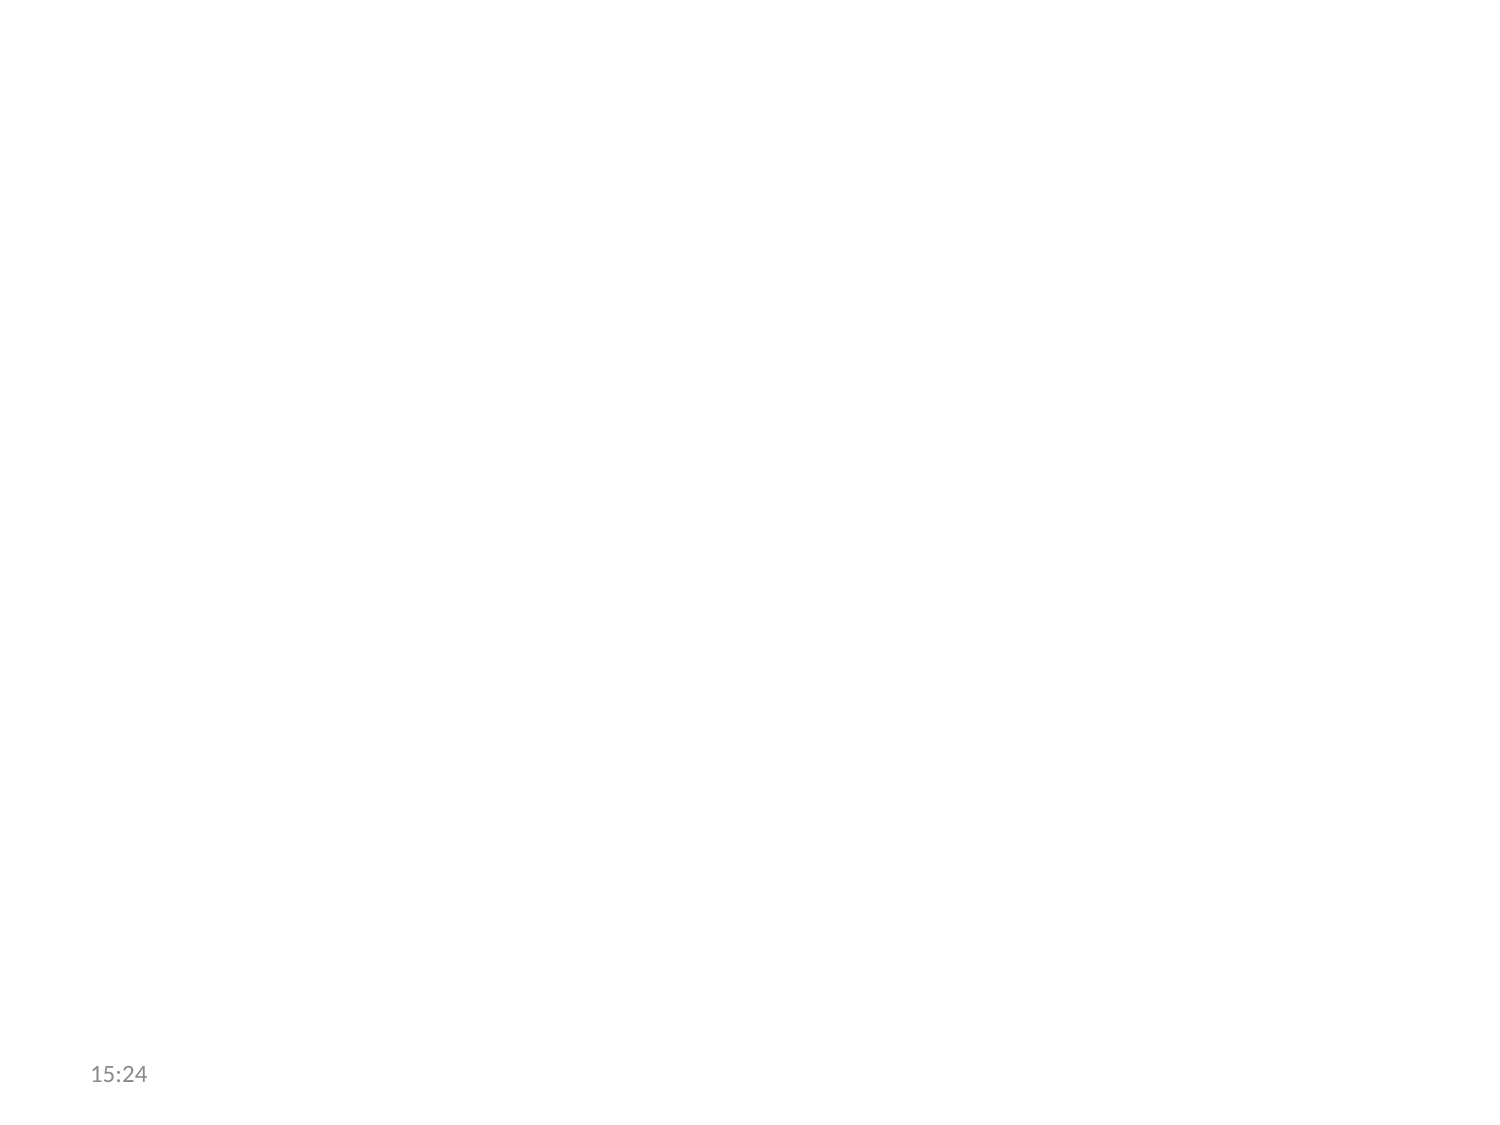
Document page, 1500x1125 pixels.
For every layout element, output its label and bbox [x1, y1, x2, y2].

slide_number [75, 1042, 425, 1103]
